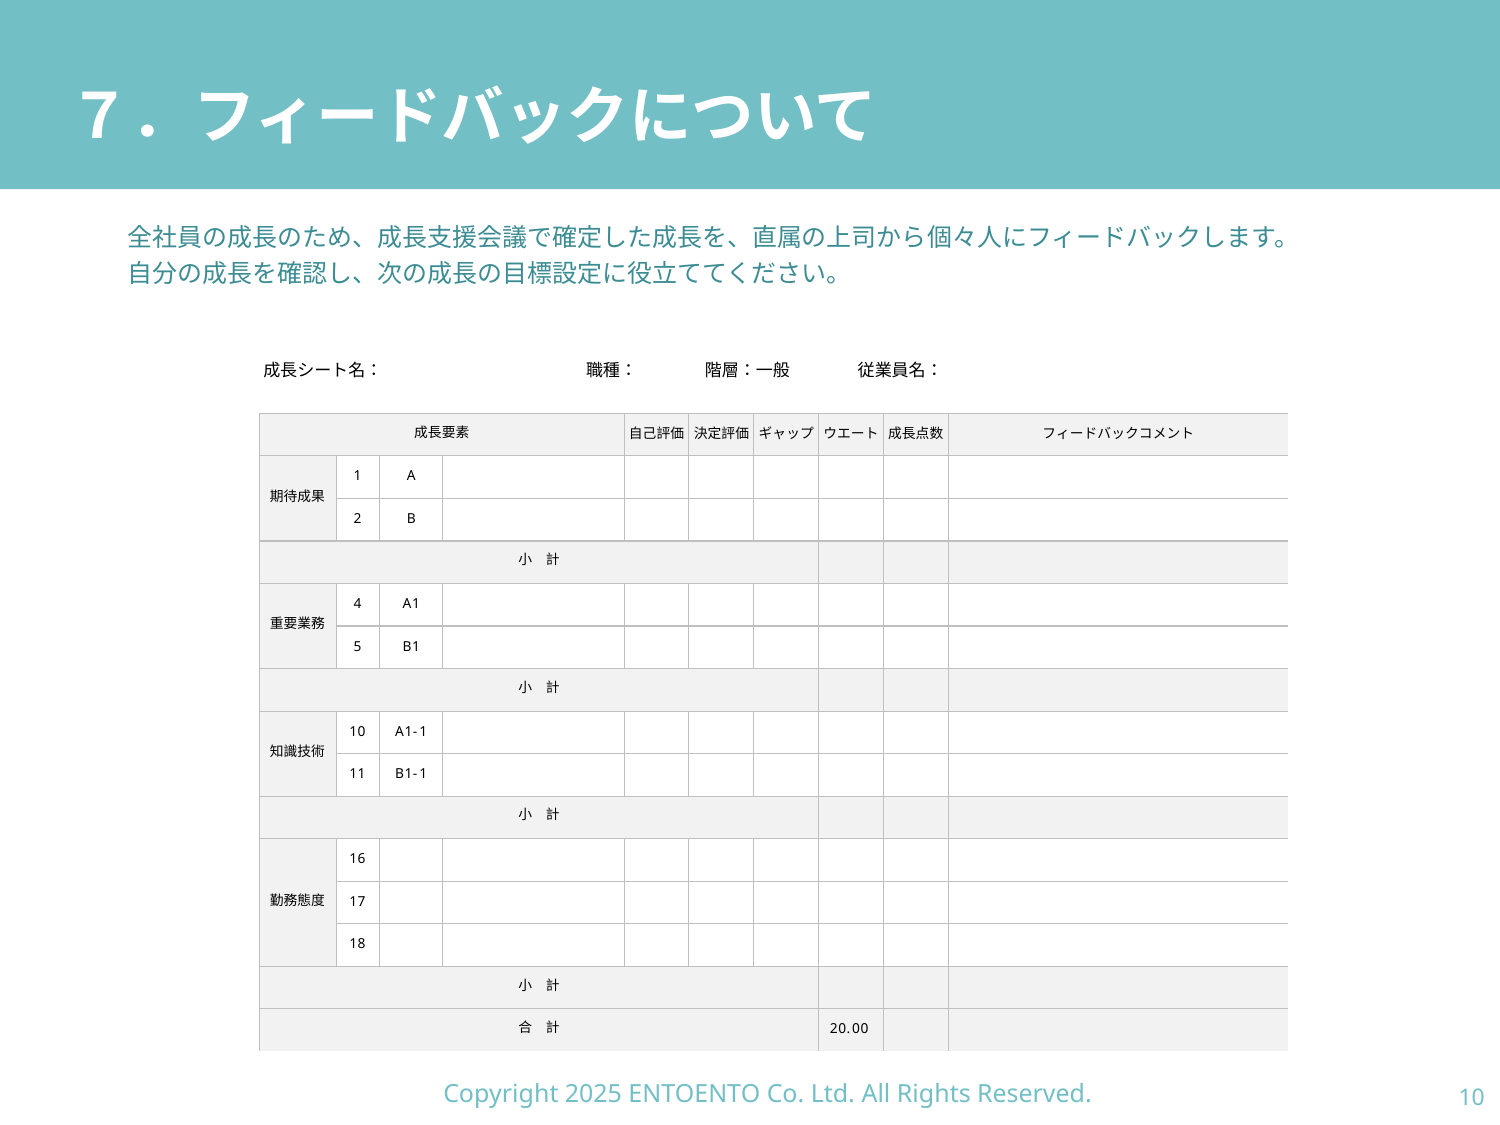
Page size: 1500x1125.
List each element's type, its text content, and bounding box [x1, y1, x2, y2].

title ７．フィードバックについて [53, 42, 1388, 185]
list 全社員の成長のため、成長支援会議で確定した成長を、直属の上司から個々人にフィードバックします。 自分の成長を確認し、次の成長の目標設定に役立ててください。 [112, 208, 1388, 1012]
footer Copyright 2025 ENTOENTO Co. Ltd. All Rights Reserved. [206, 1070, 1331, 1125]
picture [258, 358, 1290, 1053]
slide_number 9 [1187, 1074, 1500, 1125]
